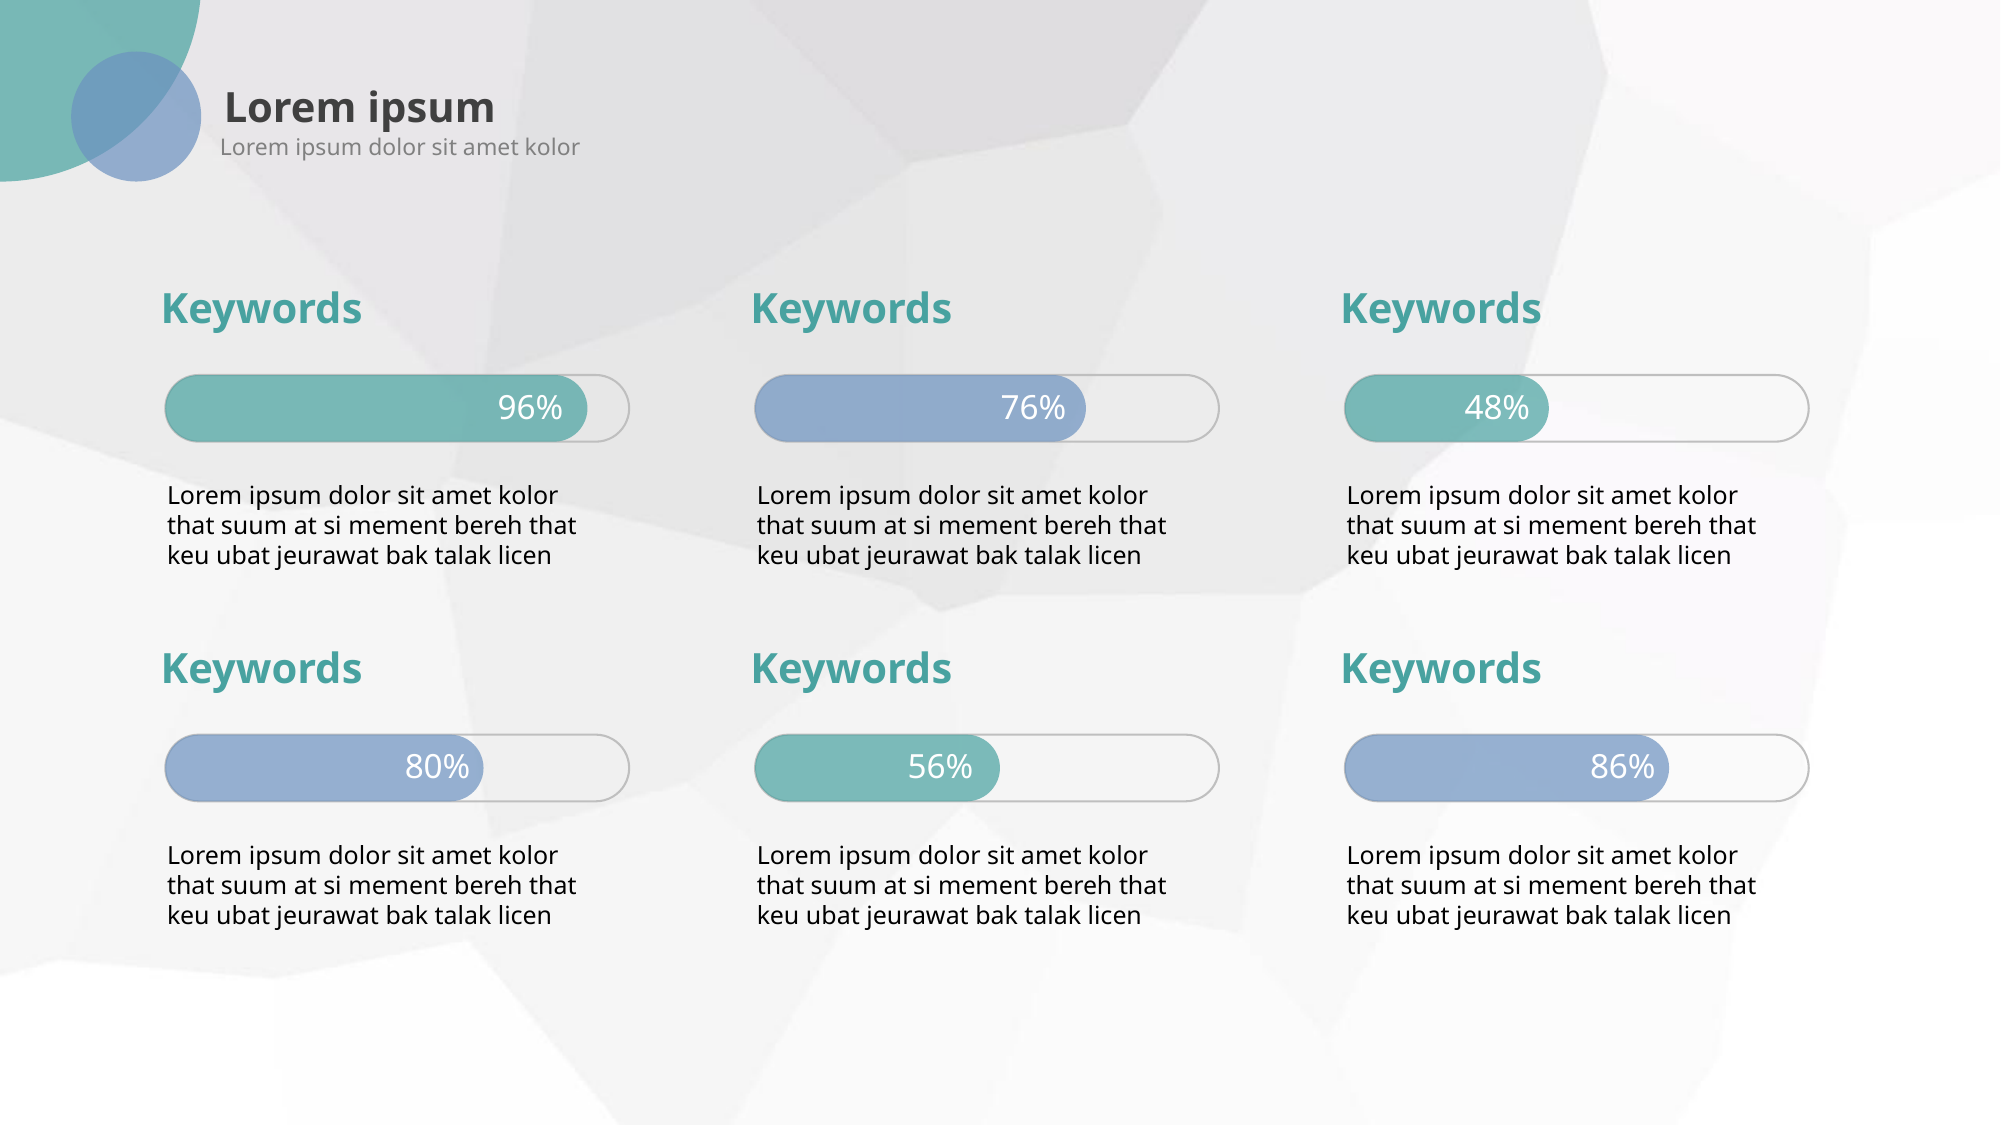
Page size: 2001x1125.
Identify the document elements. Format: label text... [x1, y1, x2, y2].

text_box [1545, 390, 1550, 426]
text_box 86% [1575, 738, 1671, 793]
text_box [753, 373, 1076, 443]
text_box Keywords [735, 274, 968, 340]
text_box Lorem ipsum dolor sit amet kolor that suum at si mement bereh that keu ubat jeurawat bak talak licen [1331, 832, 1780, 937]
text_box Keywords [145, 274, 378, 340]
text_box [164, 733, 474, 803]
text_box Lorem ipsum dolor sit amet kolor that suum at si mement bereh that keu ubat jeurawat bak talak licen [1331, 472, 1780, 578]
text_box [455, 733, 631, 803]
text_box [1641, 733, 1810, 803]
text_box Lorem ipsum dolor sit amet kolor that suum at si mement bereh that keu ubat jeurawat bak talak licen [152, 472, 601, 578]
text_box Keywords [145, 634, 378, 699]
text_box Lorem ipsum [209, 73, 511, 125]
text_box [1054, 373, 1220, 443]
text_box Lorem ipsum dolor sit amet kolor that suum at si mement bereh that keu ubat jeurawat bak talak licen [152, 832, 601, 937]
text_box 48% [1449, 378, 1545, 434]
text_box 56% [892, 738, 989, 793]
text_box Lorem ipsum dolor sit amet kolor that suum at si mement bereh that keu ubat jeurawat bak talak licen [742, 832, 1191, 937]
text_box [1082, 390, 1087, 427]
text_box 80% [390, 738, 486, 793]
text_box [972, 733, 1220, 803]
text_box Keywords [735, 634, 968, 699]
text_box [1343, 733, 1660, 803]
text_box [579, 384, 589, 432]
text_box Lorem ipsum dolor sit amet kolor that suum at si mement bereh that keu ubat jeurawat bak talak licen [742, 472, 1191, 578]
text_box [70, 50, 203, 183]
text_box Lorem ipsum dolor sit amet kolor [205, 125, 596, 168]
text_box [0, 0, 202, 183]
text_box 96% [482, 378, 579, 434]
text_box Keywords [1325, 634, 1557, 699]
text_box Keywords [1325, 274, 1557, 340]
text_box [754, 733, 1002, 803]
text_box [1517, 373, 1810, 443]
text_box [555, 373, 631, 443]
text_box [164, 373, 577, 443]
text_box [1343, 373, 1539, 443]
text_box 76% [985, 378, 1082, 434]
picture [0, 0, 2001, 1125]
